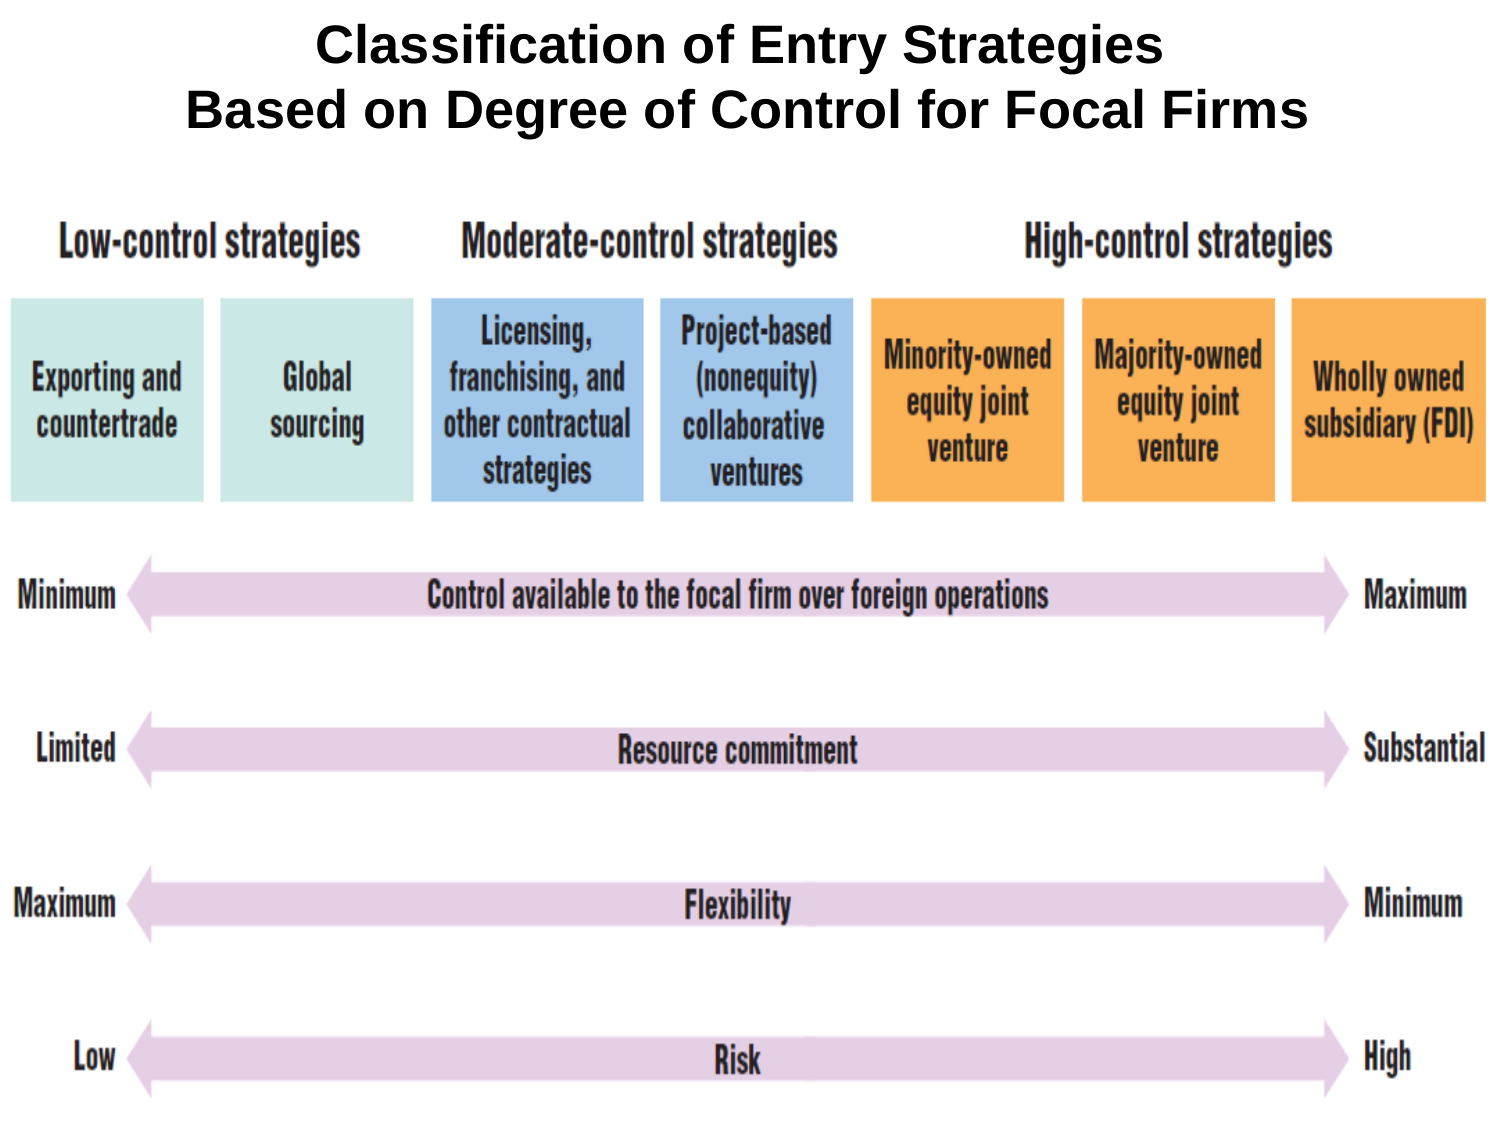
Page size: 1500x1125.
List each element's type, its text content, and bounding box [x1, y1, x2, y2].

title Classification of Entry Strategies Based on Degree of Control for Focal Firms [4, 5, 1493, 144]
picture [0, 205, 1500, 1125]
